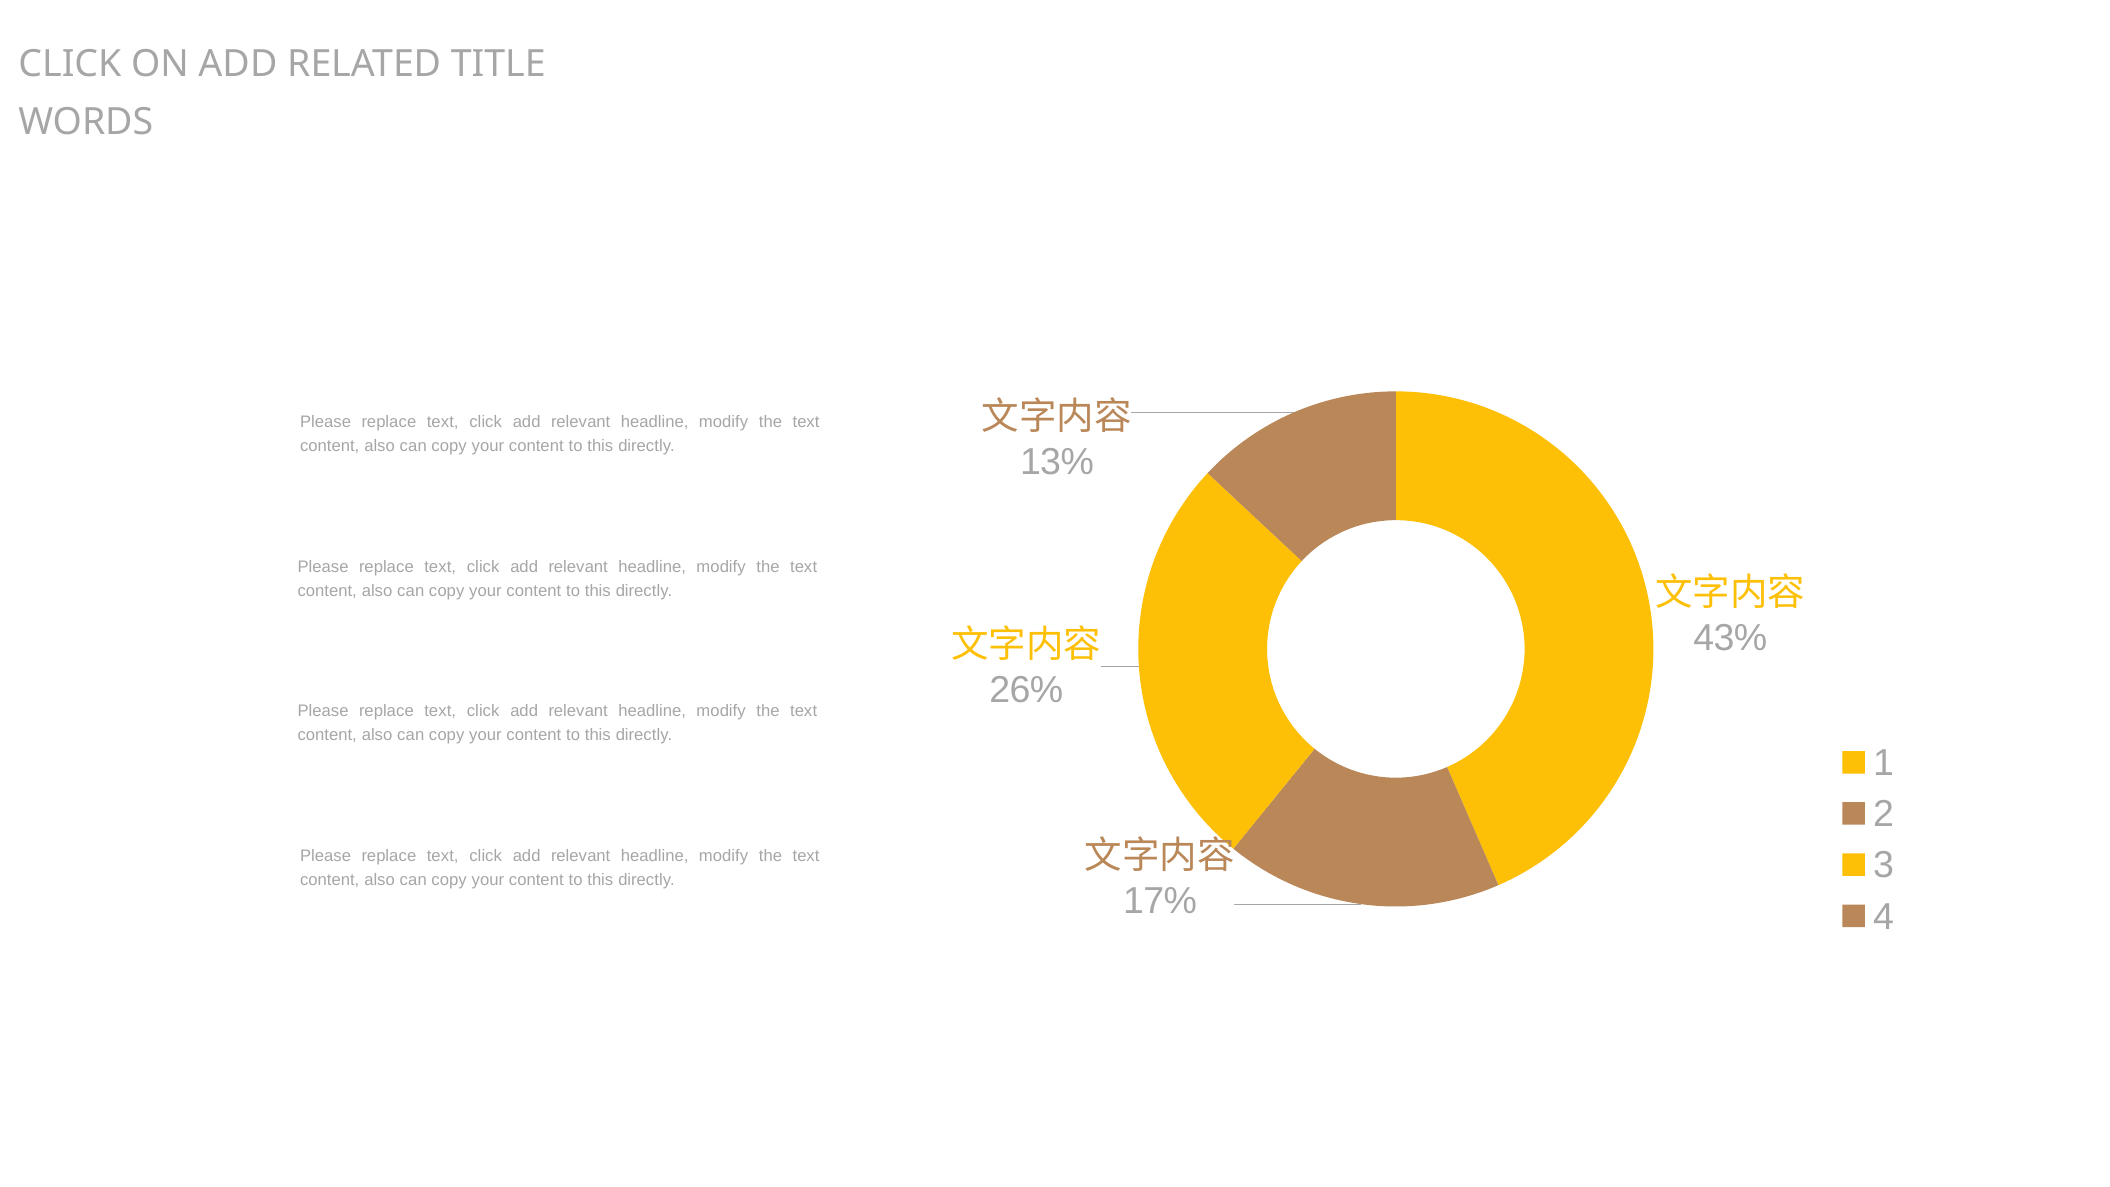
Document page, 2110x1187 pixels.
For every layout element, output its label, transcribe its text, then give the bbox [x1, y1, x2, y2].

text_box Please replace text, click add relevant headline, modify the text content, also can copy your content to this directly. [297, 696, 819, 744]
text_box Please replace text, click add relevant headline, modify the text content, also can copy your content to this directly. [300, 840, 821, 889]
chart [914, 345, 1964, 961]
text_box Please replace text, click add relevant headline, modify the text content, also can copy your content to this directly. [297, 551, 819, 600]
text_box Please replace text, click add relevant headline, modify the text content, also can copy your content to this directly. [300, 406, 821, 455]
text_box CLICK ON ADD RELATED TITLE WORDS [3, 18, 595, 150]
